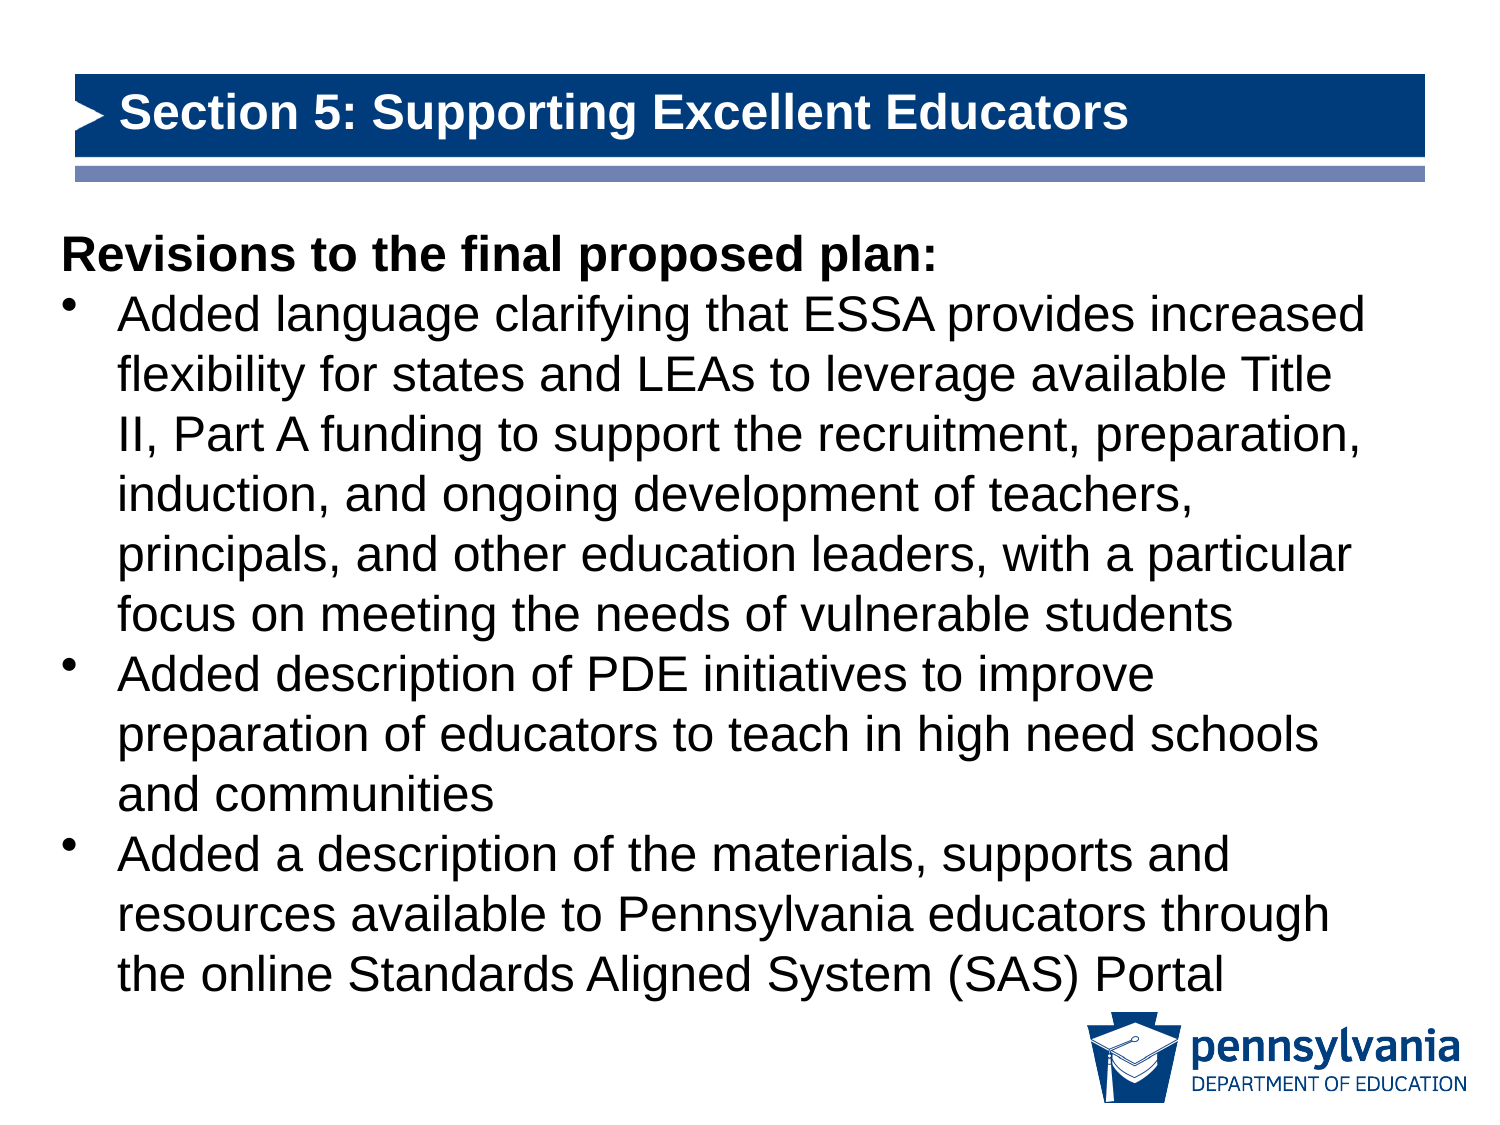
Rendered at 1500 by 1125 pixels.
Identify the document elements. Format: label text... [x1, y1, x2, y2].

picture [1087, 1012, 1466, 1103]
picture [74, 74, 1426, 182]
list Revisions to the final proposed plan: Added language clarifying that ESSA provides increased flexibility for states and LEAs to leverage available Title II, Part A funding to support the recruitment, preparation, induction, and ongoing development of teachers, principals, and other education leaders, with a particular focus on meeting the needs of vulnerable students Added description of PDE initiatives to improve preparation of educators to teach in high need schools and communities Added a description of the materials, supports and resources available to Pennsylvania educators through the online Standards Aligned System (SAS) Portal [45, 213, 1396, 1052]
